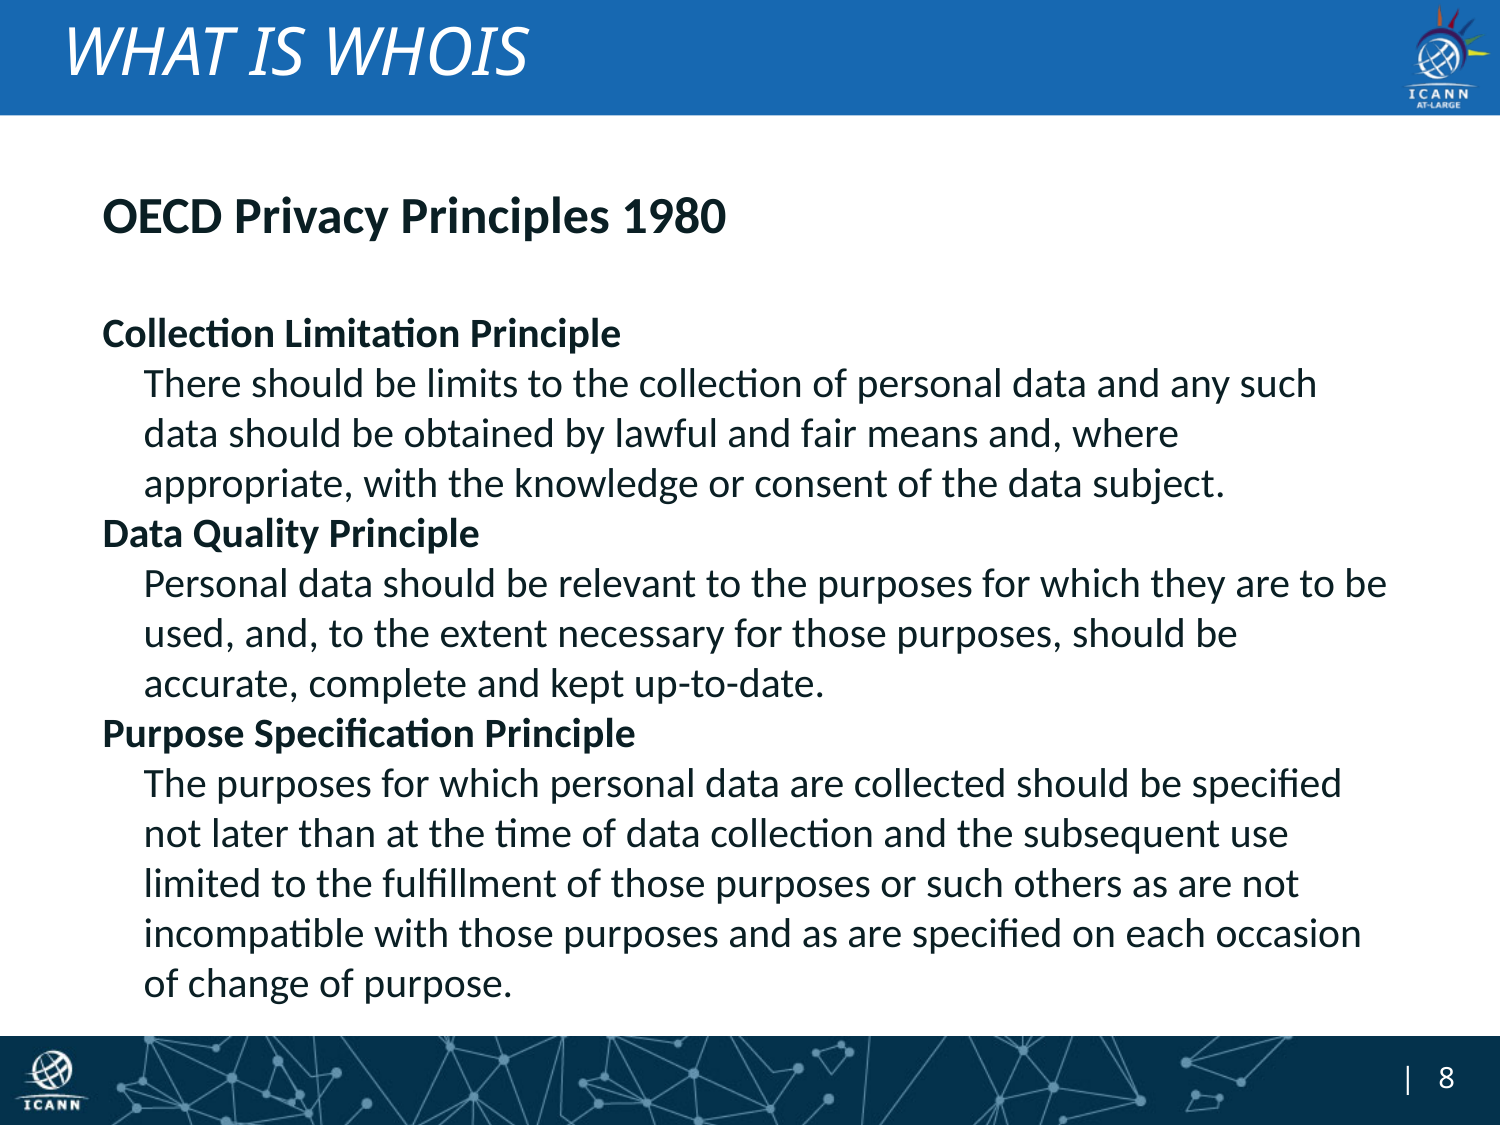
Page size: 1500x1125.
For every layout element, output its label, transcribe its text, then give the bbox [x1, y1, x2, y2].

picture [0, 1036, 1500, 1125]
title WHAT IS WHOIS [1493, 0, 1500, 116]
text_box OECD Privacy Principles 1980 Collection Limitation Principle There should be limits to the collection of personal data and any such data should be obtained by lawful and fair means and, where appropriate, with the knowledge or consent of the data subject. Data Quality Principle Personal data should be relevant to the purposes for which they are to be used, and, to the extent necessary for those purposes, should be accurate, complete and kept up-to-date. Purpose Specification Principle The purposes for which personal data are collected should be specified not later than at the time of data collection and the subsequent use limited to the fulfillment of those purposes or such others as are not incompatible with those purposes and as are specified on each occasion of change of purpose. [87, 173, 1417, 1121]
picture [1389, 0, 1493, 112]
title WHAT IS WHOIS [0, 0, 1388, 116]
